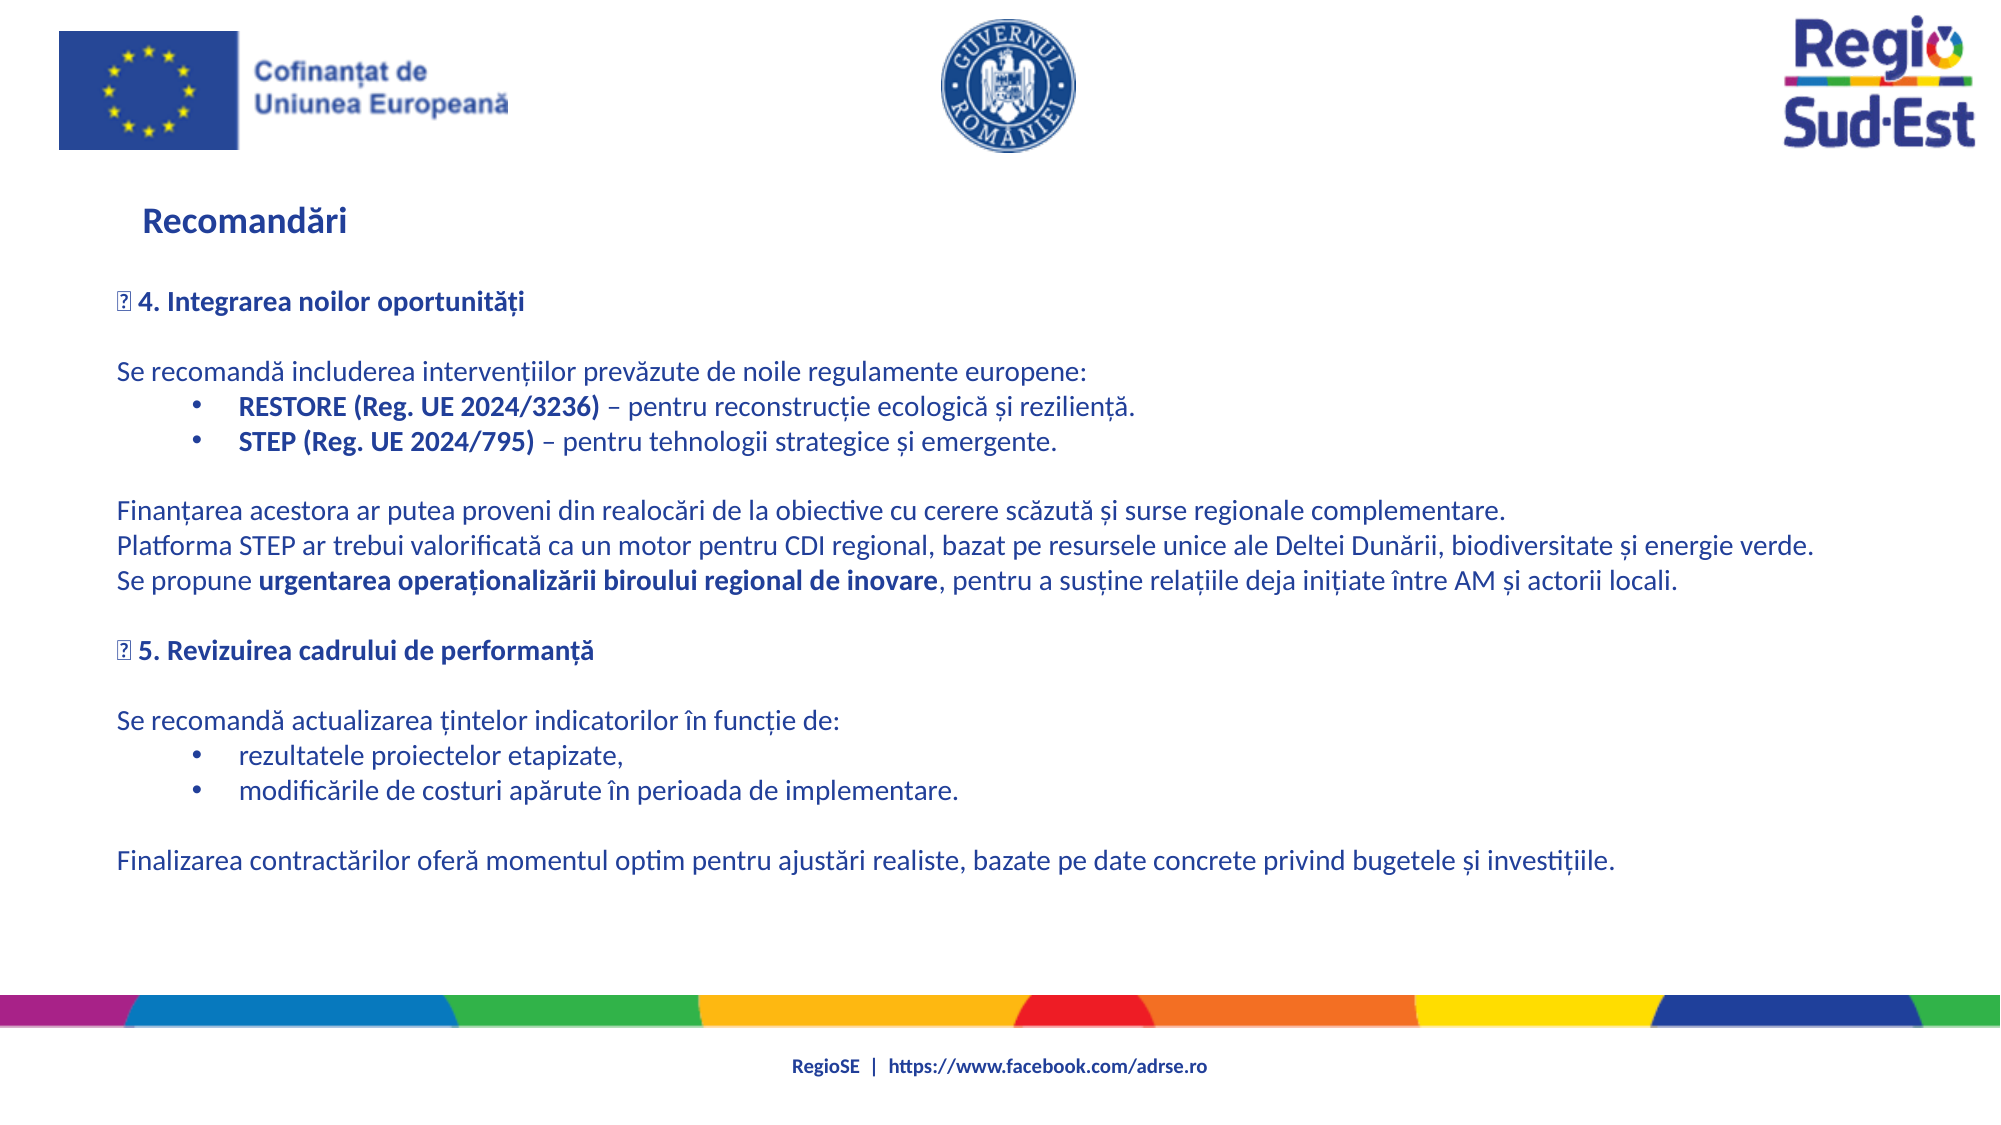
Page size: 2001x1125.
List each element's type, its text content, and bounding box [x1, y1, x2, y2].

picture [1759, 0, 2000, 220]
picture [0, 995, 2000, 1029]
picture [941, 19, 1076, 153]
picture [59, 31, 509, 151]
text_box RegioSE | https://www.facebook.com/adrse.ro [776, 1029, 1223, 1085]
text_box 🔹 4. Integrarea noilor oportunități Se recomandă includerea intervențiilor prevăzute de noile regulamente europene: RESTORE (Reg. UE 2024/3236) – pentru reconstrucție ecologică și reziliență. STEP (Reg. UE 2024/795) – pentru tehnologii strategice și emergente. Finanțarea acestora ar putea proveni din realocări de la obiective cu cerere scăzută și surse regionale complementare. Platforma STEP ar trebui valorificată ca un motor pentru CDI regional, bazat pe resursele unice ale Deltei Dunării, biodiversitate și energie verde. Se propune urgentarea operaționalizării biroului regional de inovare, pentru a susține relațiile deja inițiate între AM și actorii locali. 🔹 5. Revizuirea cadrului de performanță Se recomandă actualizarea țintelor indicatorilor în funcție de: rezultatele proiectelor etapizate, modificările de costuri apărute în perioada de implementare. Finalizarea contractărilor oferă momentul optim pentru ajustări realiste, bazate pe date concrete privind bugetele și investițiile. [102, 274, 1937, 884]
text_box Recomandări [127, 188, 1227, 249]
